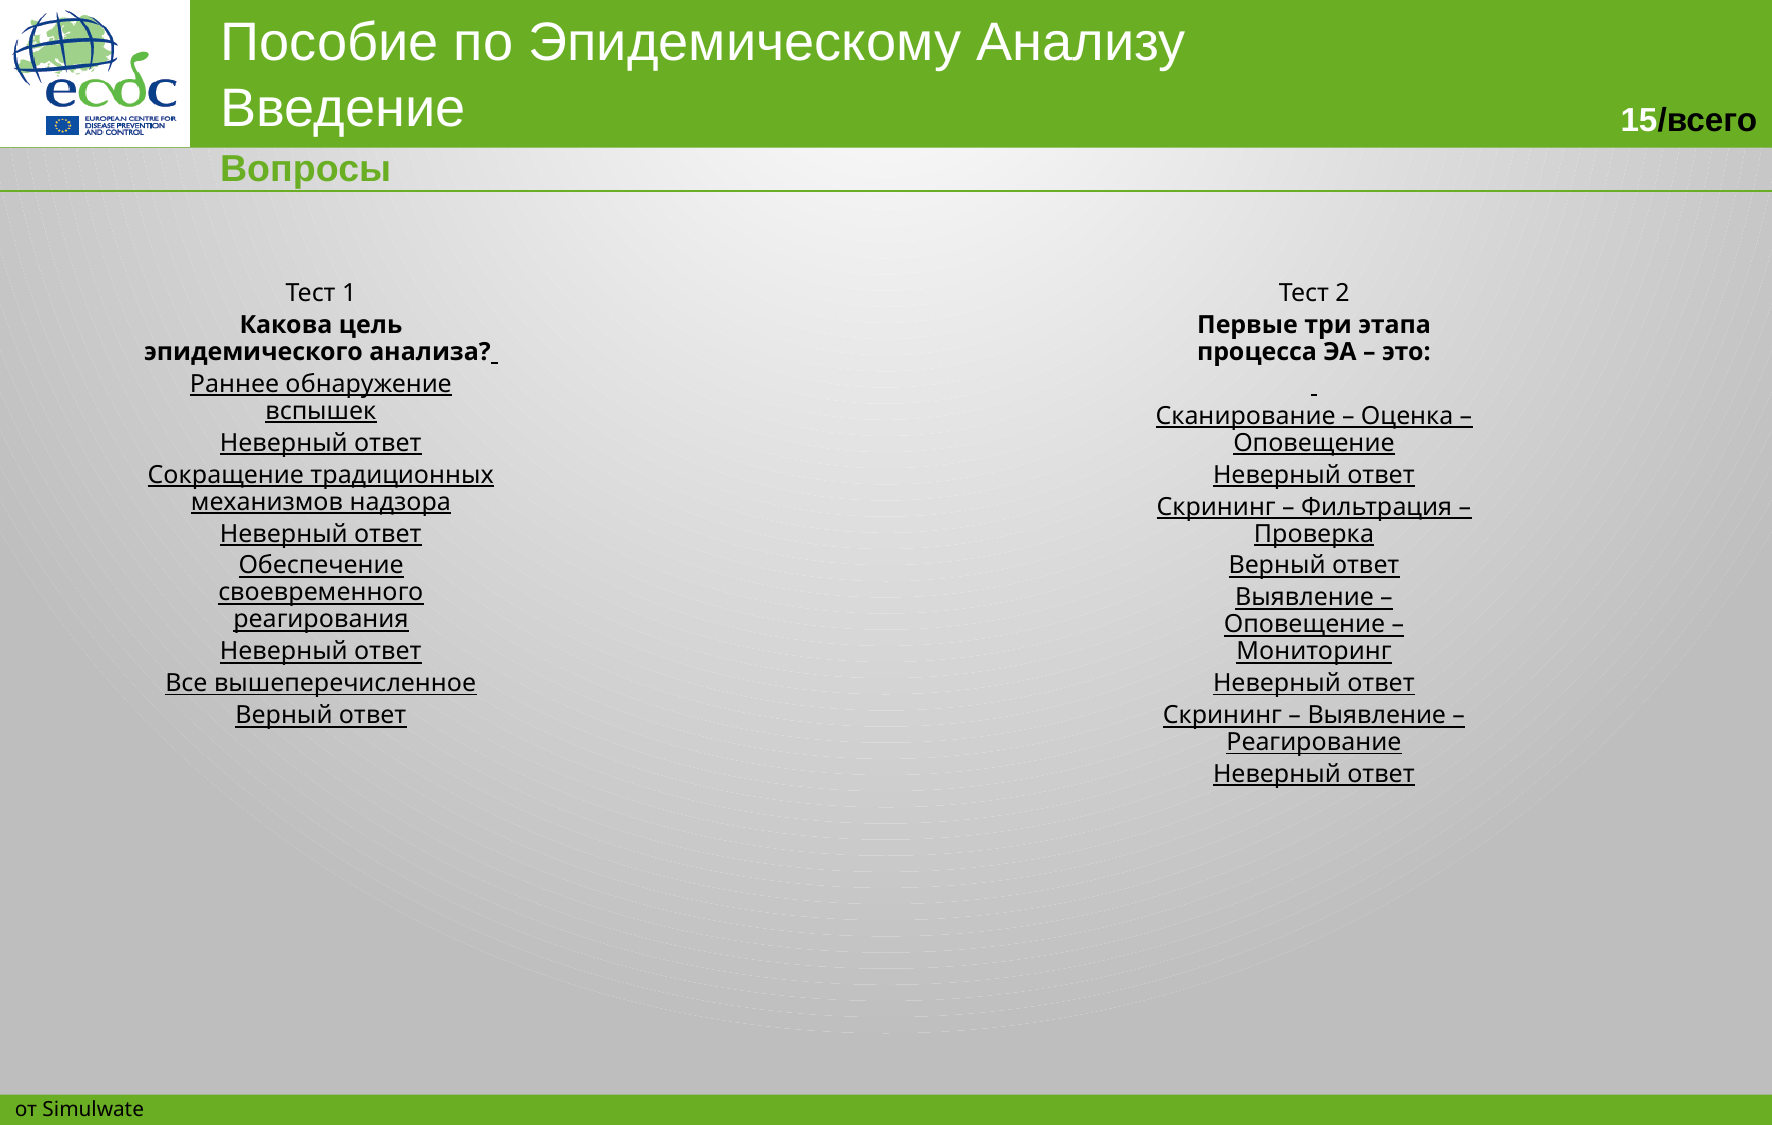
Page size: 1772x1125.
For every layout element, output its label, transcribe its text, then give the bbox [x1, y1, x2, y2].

text_box Тест 1 Какова цель эпидемического анализа? Раннее обнаружение вспышек Неверный ответ Сокращение традиционных механизмов надзора Неверный ответ Обеспечение своевременного реагирования Неверный ответ Все вышеперечисленное Верный ответ [118, 237, 525, 737]
text_box Вопросы [205, 141, 1406, 198]
picture [0, 0, 190, 147]
text_box Тест 2 Первые три этапа процесса ЭА – это: Сканирование – Оценка – Оповещение Неверный ответ Скрининг – Фильтрация – Проверка Верный ответ Выявление – Оповещение – Мониторинг Неверный ответ Скрининг – Выявление – Реагирование Неверный ответ [1136, 237, 1492, 828]
